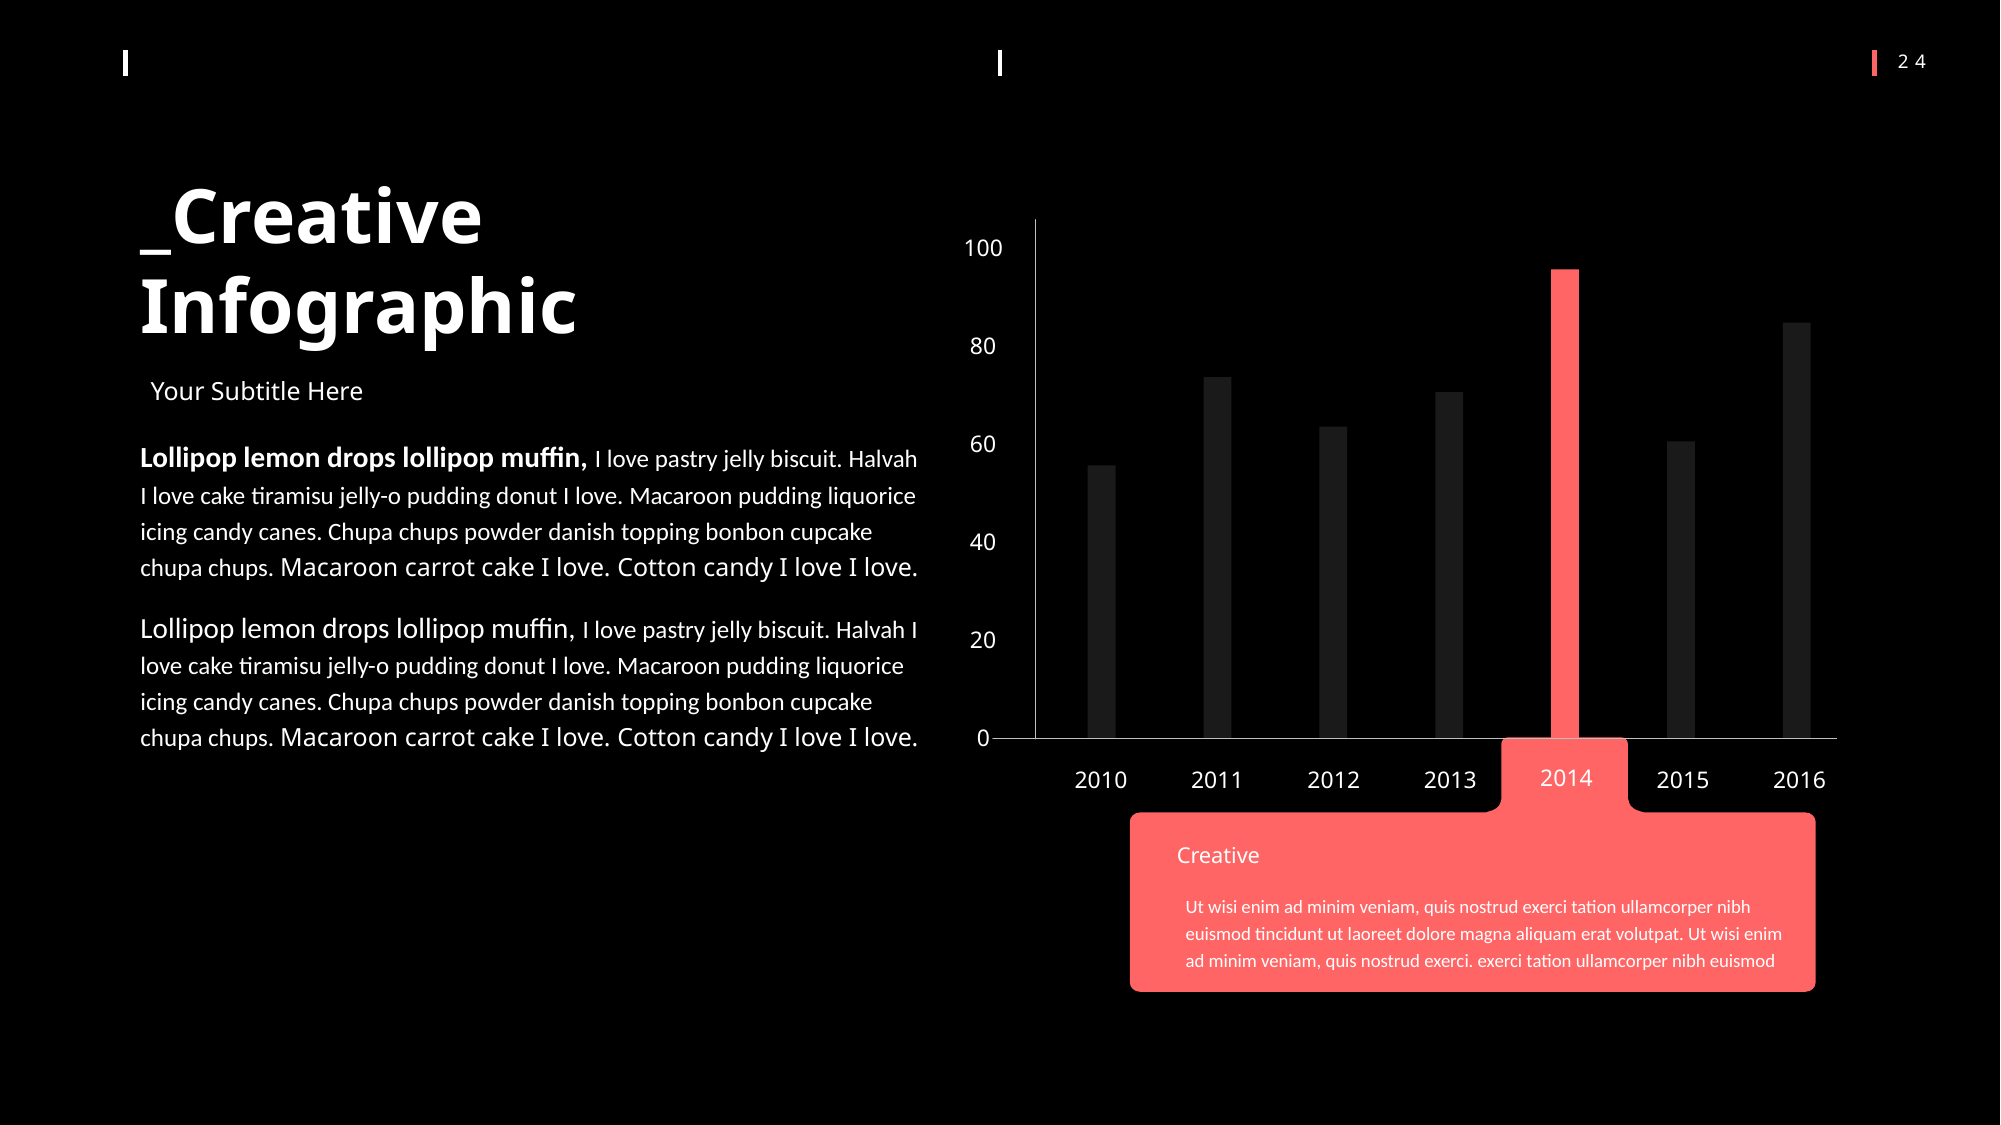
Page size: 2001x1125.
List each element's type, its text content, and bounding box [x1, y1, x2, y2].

text_box [1129, 810, 1816, 992]
text_box Your Subtitle Here [135, 368, 379, 413]
text_box Lollipop lemon drops lollipop muffin, I love pastry jelly biscuit. Halvah I love cake tiramisu jelly-o pudding donut I love. Macaroon pudding liquorice icing candy canes. Chupa chups powder danish topping bonbon cupcake chupa chups. Macaroon carrot cake I love. Cotton candy I love I love. [125, 594, 941, 759]
text_box _Creative Infographic [125, 160, 837, 356]
text_box Lollipop lemon drops lollipop muffin, I love pastry jelly biscuit. Halvah I love cake tiramisu jelly-o pudding donut I love. Macaroon pudding liquorice icing candy canes. Chupa chups powder danish topping bonbon cupcake chupa chups. Macaroon carrot cake I love. Cotton candy I love I love. [125, 424, 941, 589]
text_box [1162, 829, 1811, 980]
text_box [946, 219, 1837, 810]
